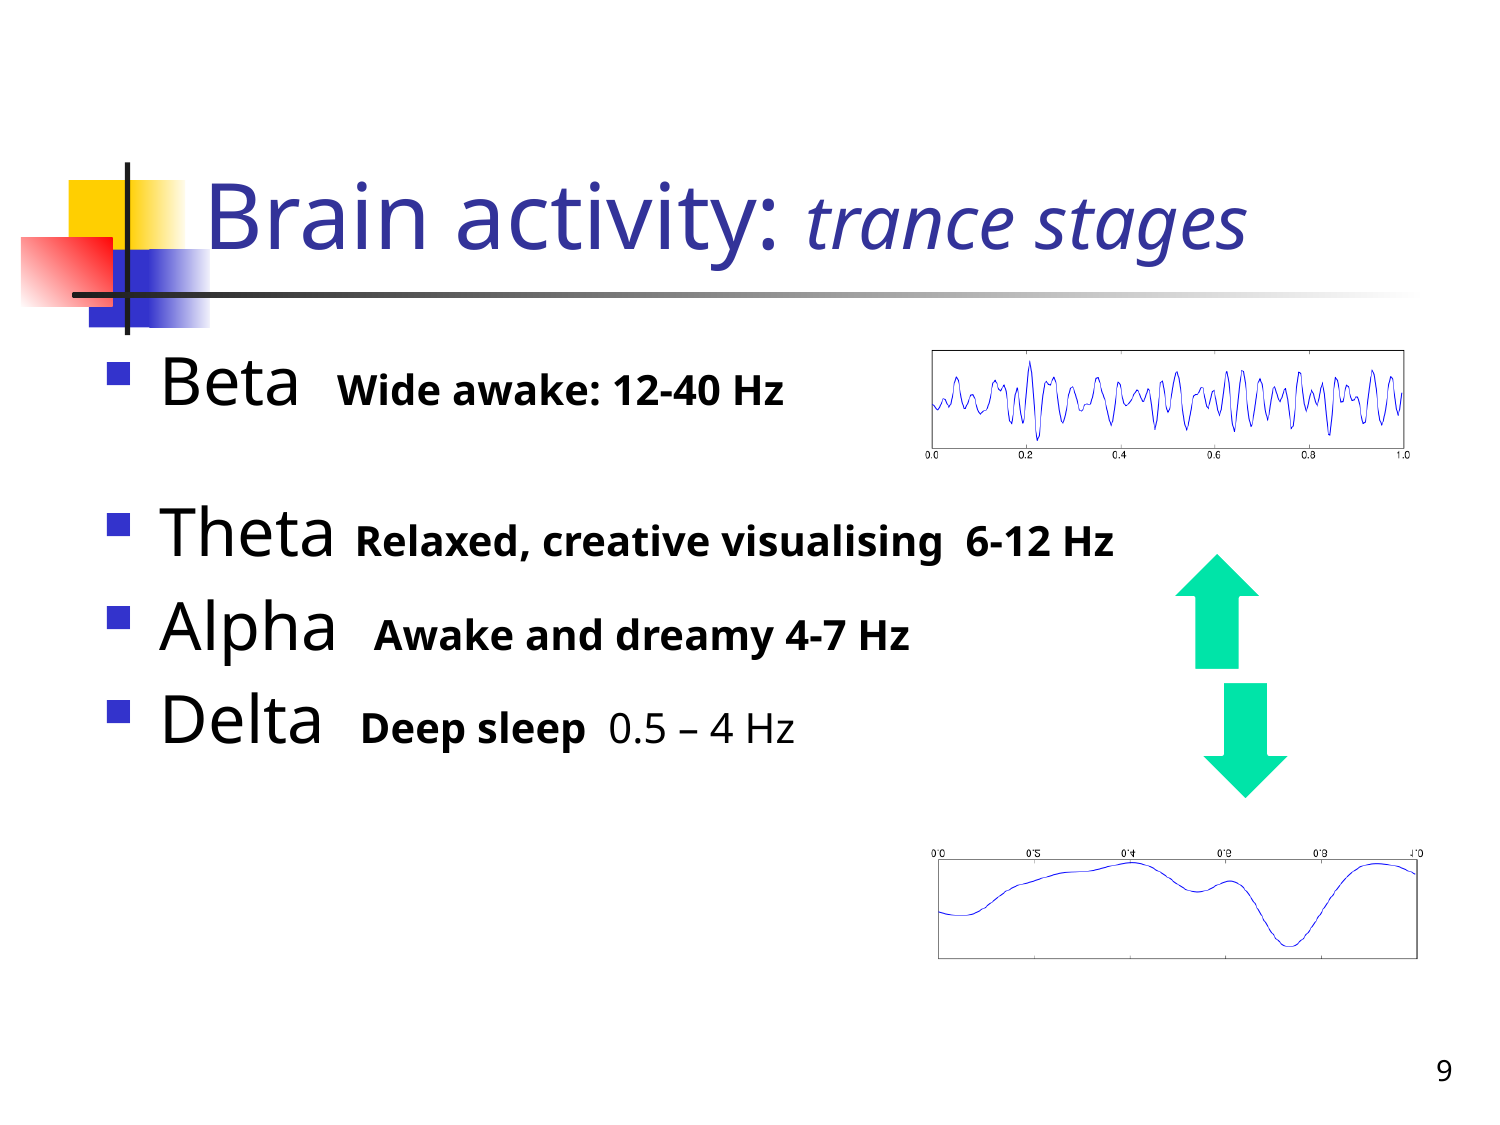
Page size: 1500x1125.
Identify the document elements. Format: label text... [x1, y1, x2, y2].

slide_number 9 [1155, 1024, 1468, 1100]
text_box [1169, 550, 1458, 802]
list Beta Wide awake: 12-40 Hz Theta Relaxed, creative visualising 6-12 Hz Alpha Awake and dreamy 4-7 Hz Delta Deep sleep 0.5 – 4 Hz [88, 331, 1469, 1006]
picture [861, 846, 1479, 971]
title Brain activity: trance stages [188, 35, 1468, 275]
picture [856, 337, 1464, 460]
